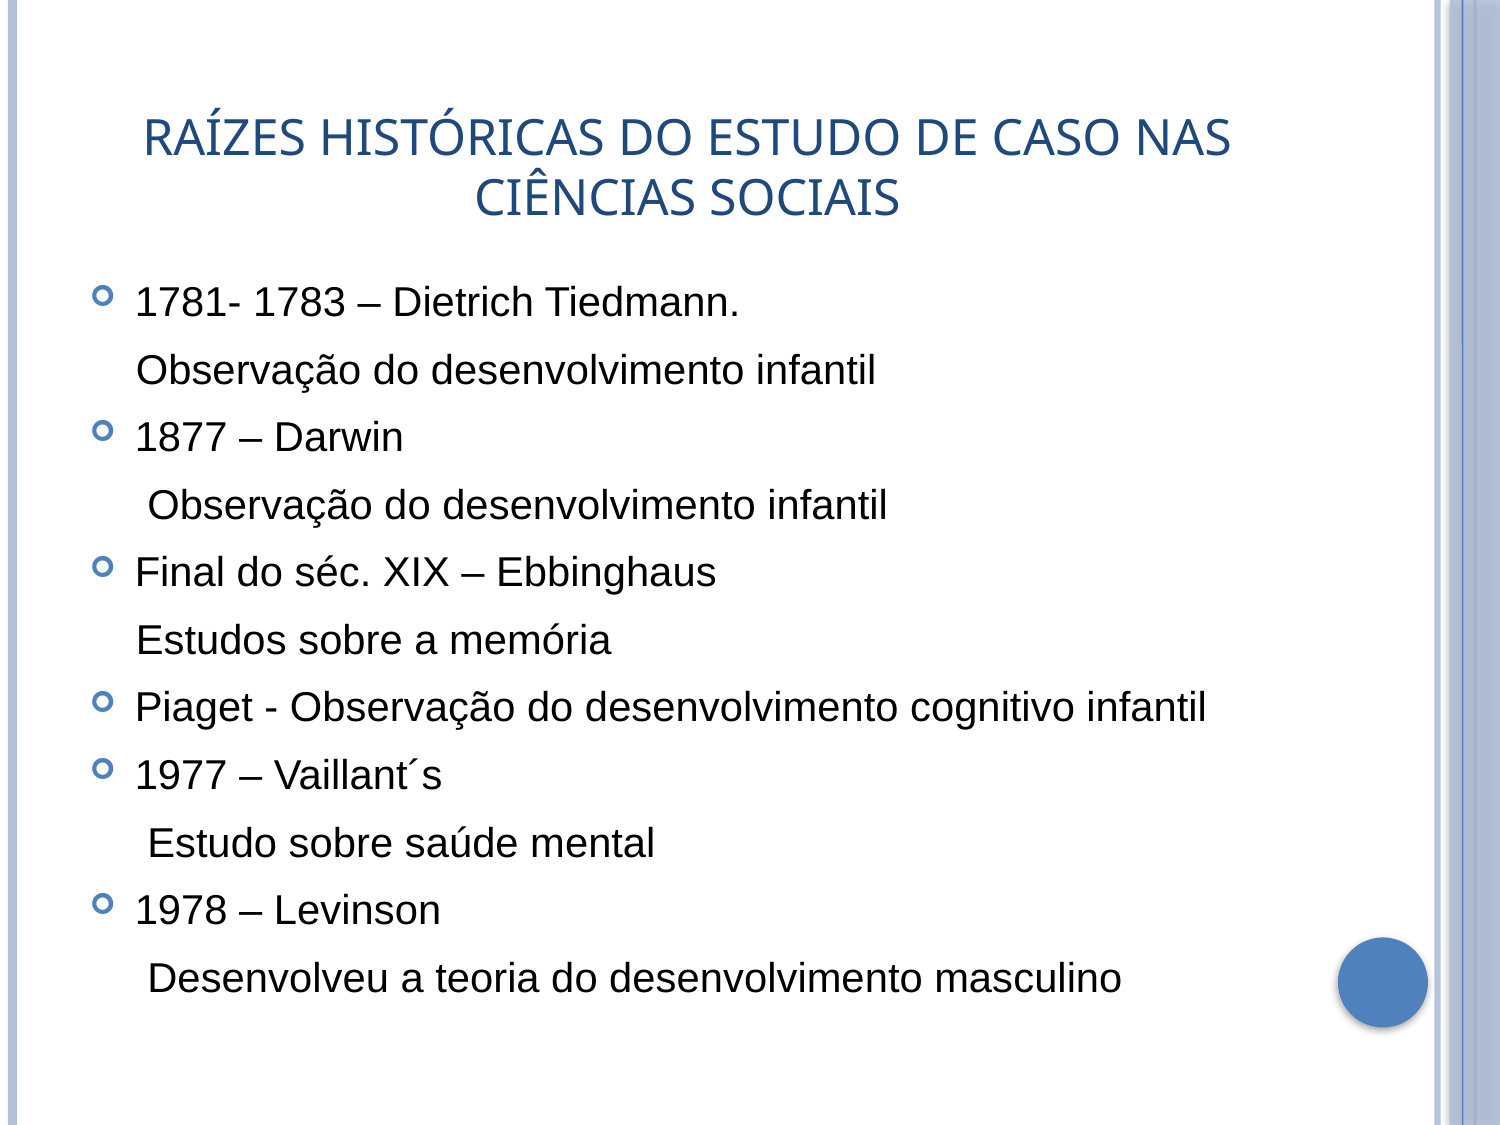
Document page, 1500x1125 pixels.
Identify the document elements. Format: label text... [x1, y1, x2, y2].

list 1781- 1783 – Dietrich Tiedmann. Observação do desenvolvimento infantil 1877 – Darwin Observação do desenvolvimento infantil Final do séc. XIX – Ebbinghaus Estudos sobre a memória Piaget - Observação do desenvolvimento cognitivo infantil 1977 – Vaillant´s Estudo sobre saúde mental 1978 – Levinson Desenvolveu a teoria do desenvolvimento masculino [75, 262, 1300, 1062]
title Raízes Históricas Do Estudo De Caso Nas Ciências Sociais [75, 45, 1300, 233]
